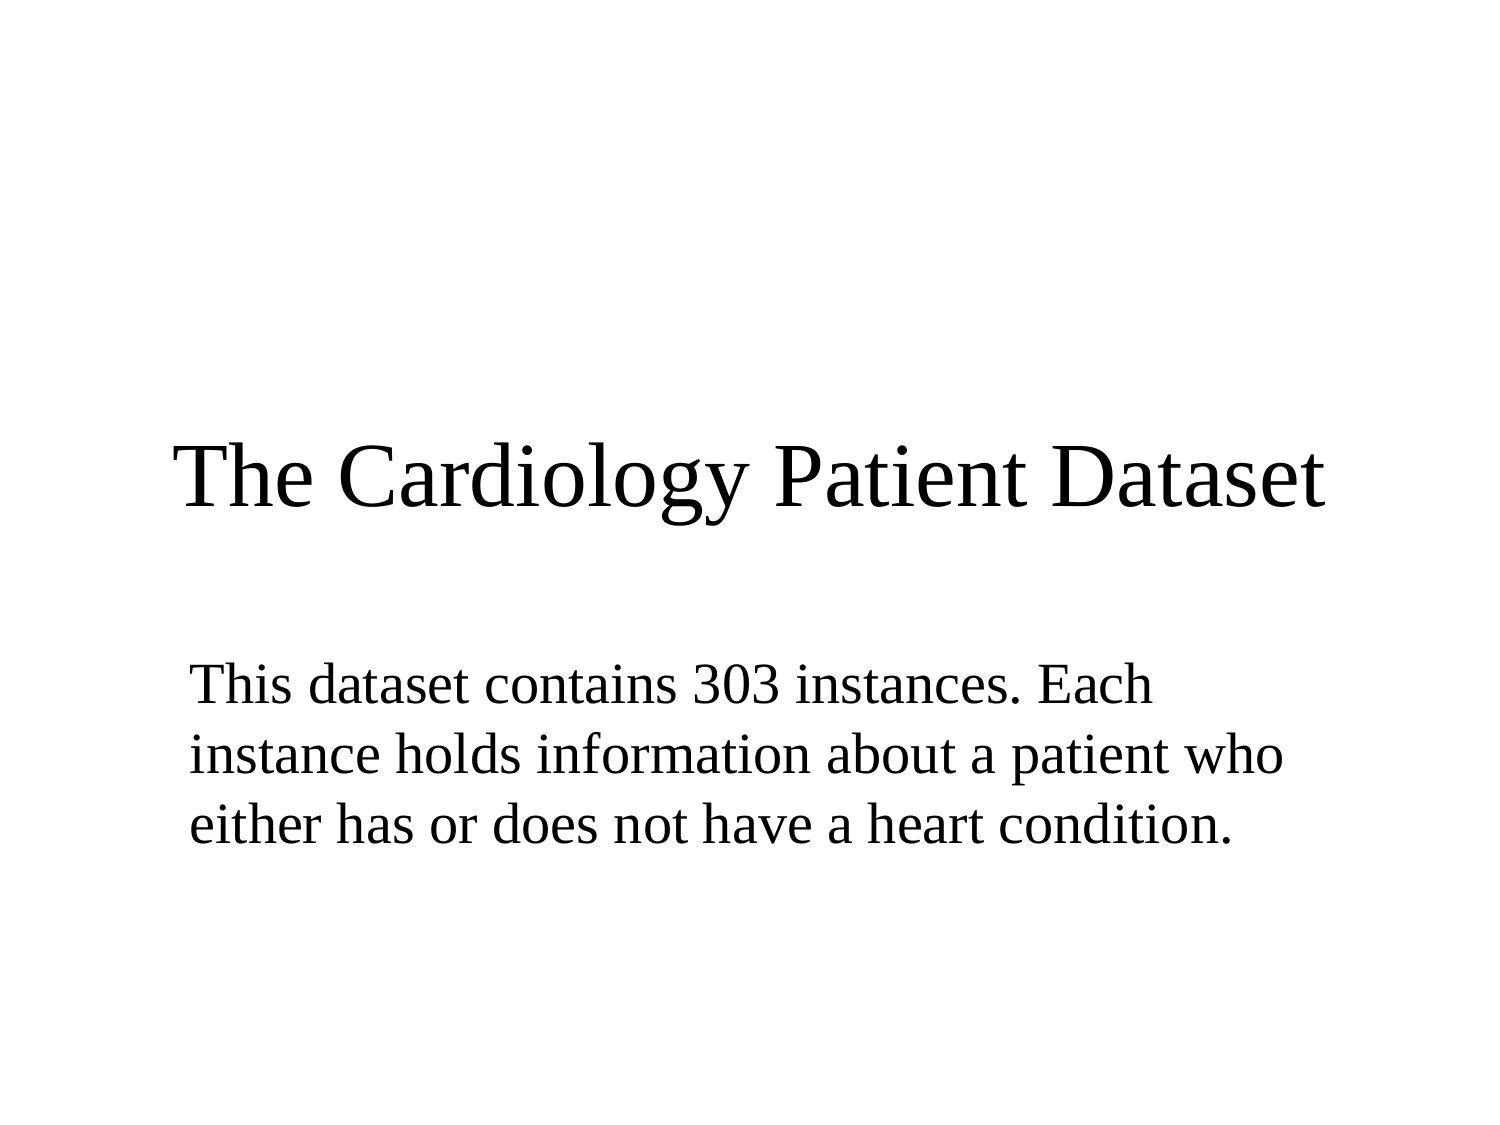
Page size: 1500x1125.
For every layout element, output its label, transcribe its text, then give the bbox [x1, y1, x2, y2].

subtitle This dataset contains 303 instances. Each instance holds information about a patient who either has or does not have a heart condition. [174, 637, 1325, 925]
title The Cardiology Patient Dataset [112, 349, 1388, 591]
